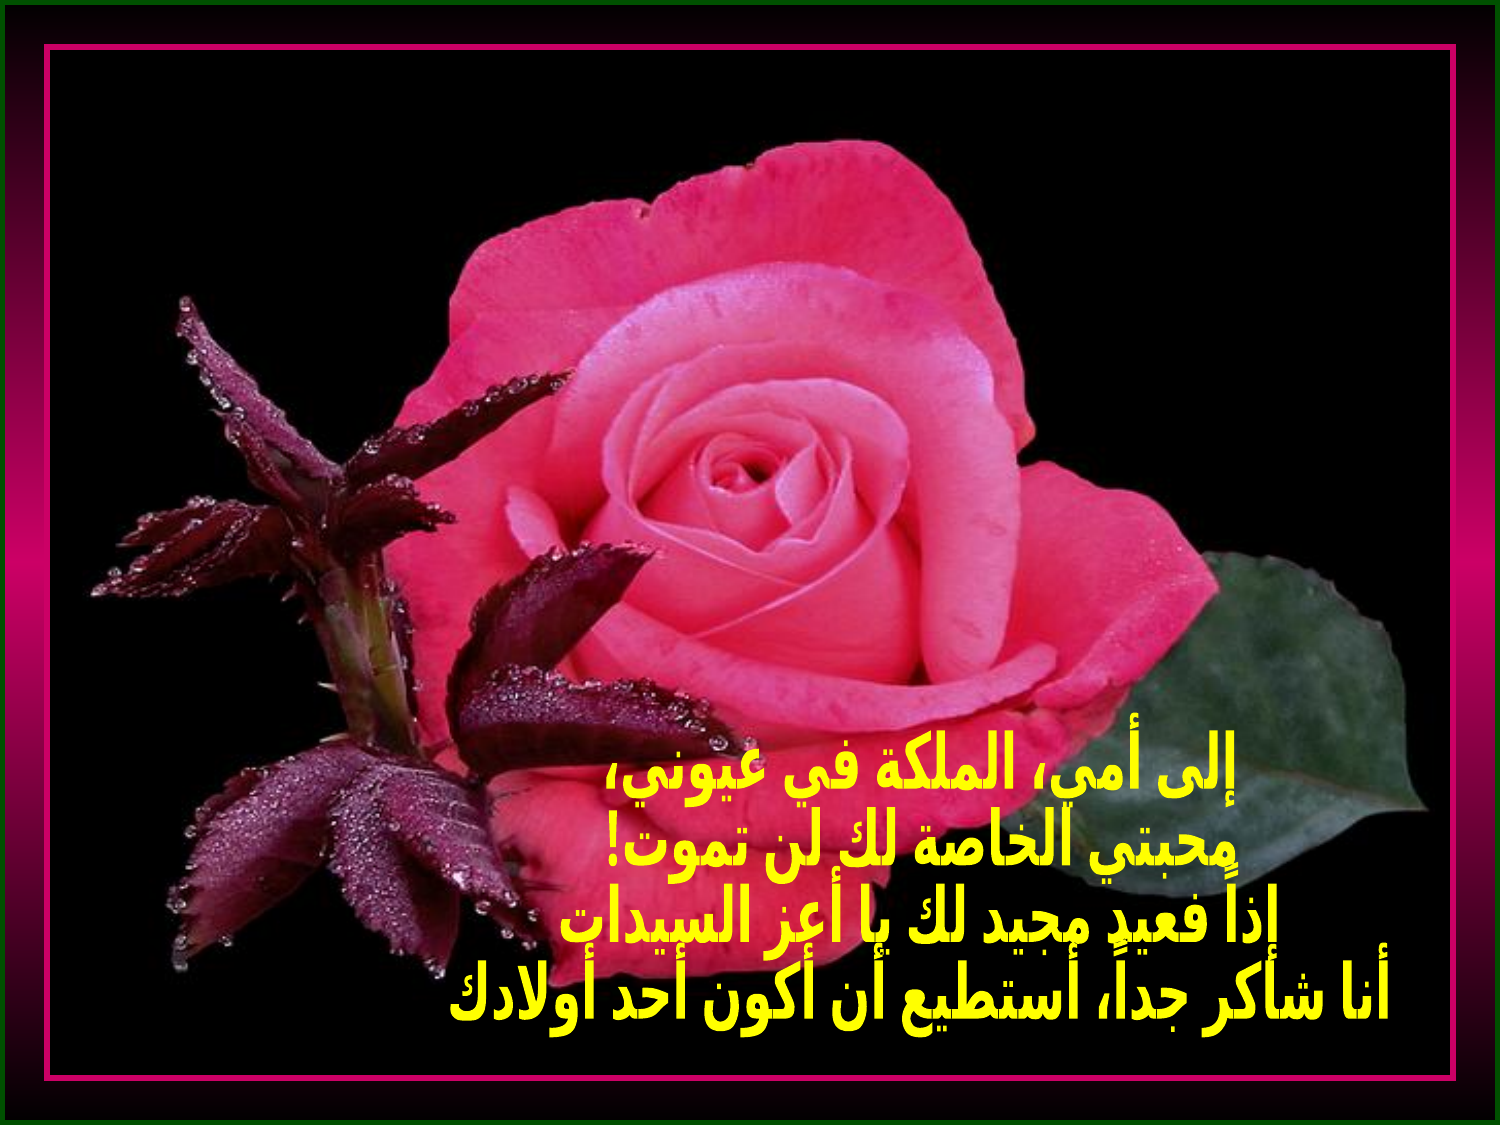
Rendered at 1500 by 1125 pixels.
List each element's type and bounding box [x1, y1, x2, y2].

picture [49, 49, 1451, 1076]
text_box [0, 0, 1500, 1125]
